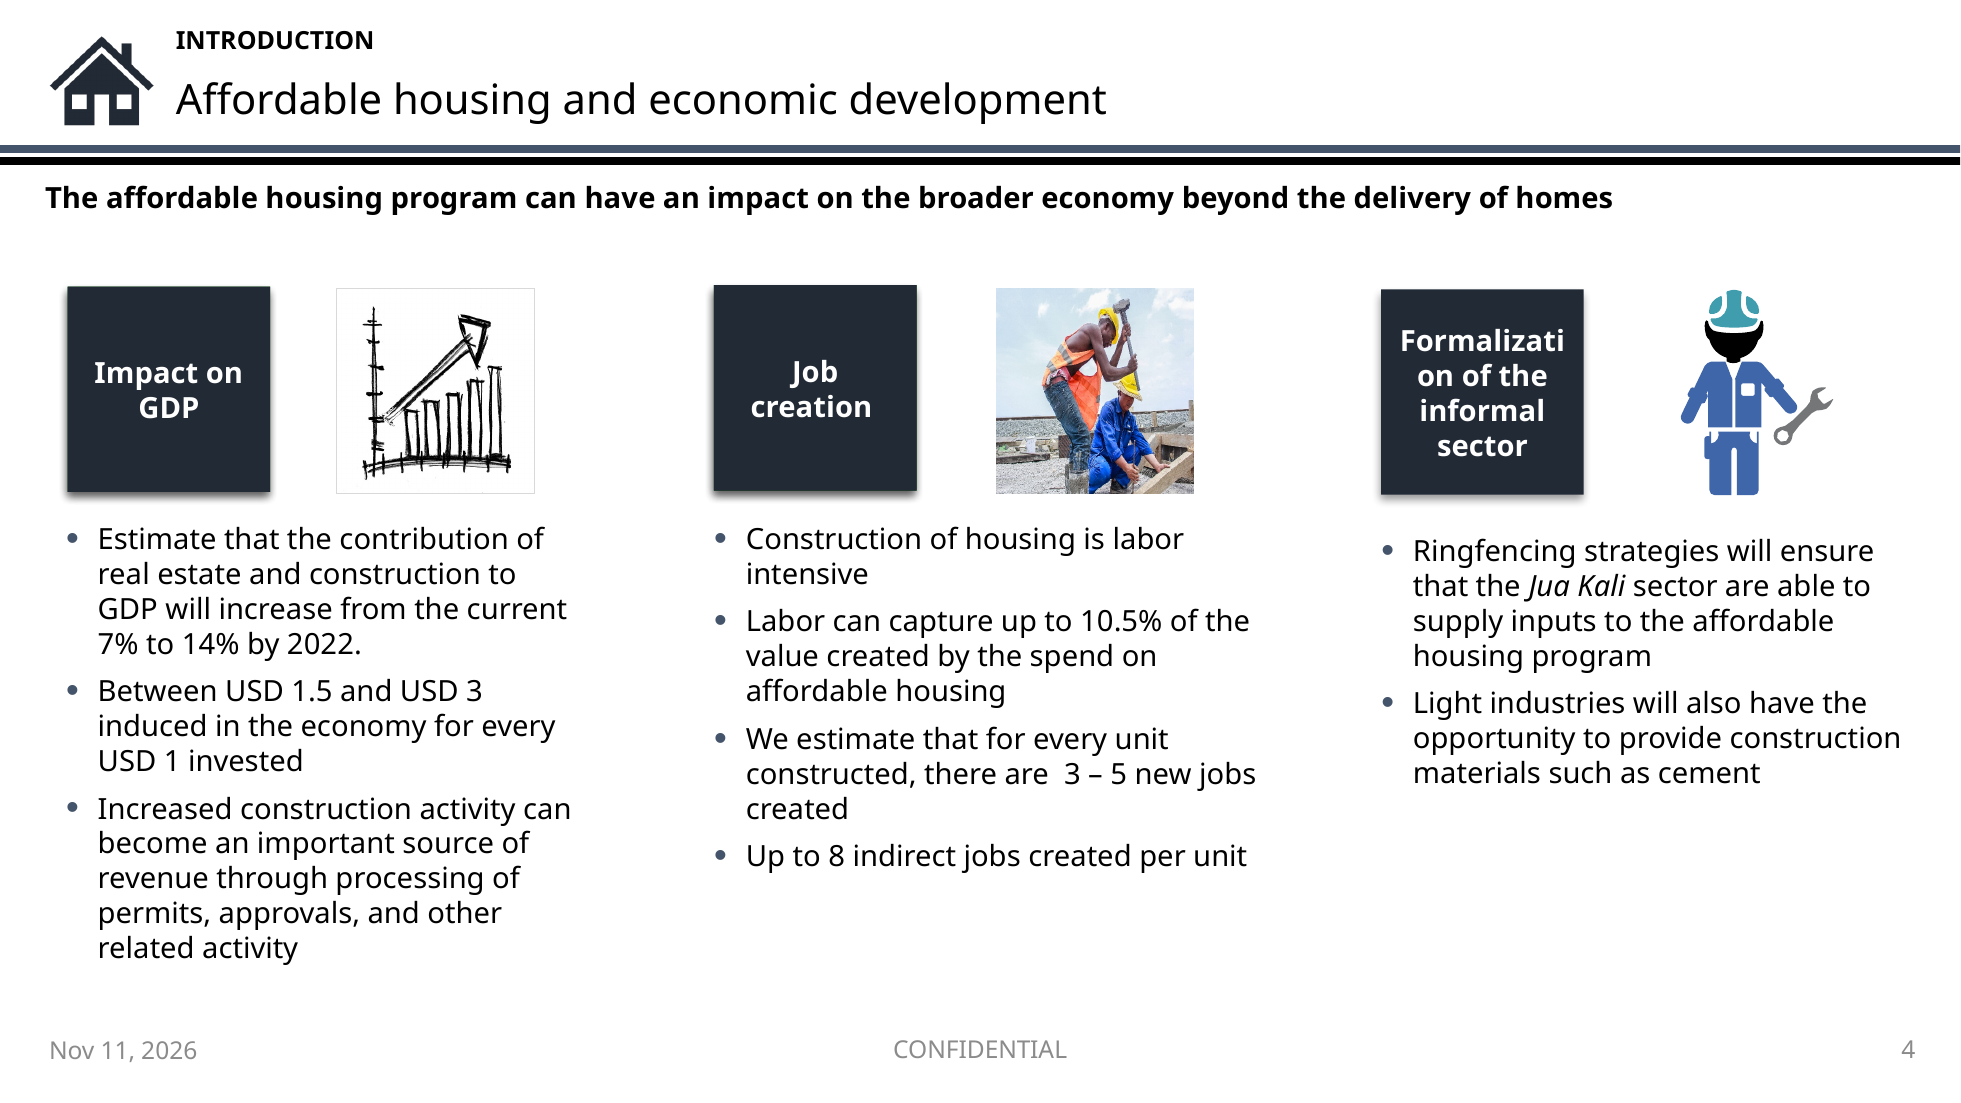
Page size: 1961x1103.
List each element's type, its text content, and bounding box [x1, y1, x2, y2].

footer CONFIDENTIAL [649, 1021, 1311, 1081]
slide_number 4 [1489, 1021, 1931, 1081]
text_box Impact on GDP [67, 286, 271, 493]
picture [336, 288, 535, 494]
text_box Construction of housing is labor intensive Labor can capture up to 10.5% of the value created by the spend on affordable housing We estimate that for every unit constructed, there are 3 – 5 new jobs created Up to 8 indirect jobs created per unit [713, 520, 1262, 873]
slide_number Jan-19 [34, 1022, 476, 1081]
picture [996, 288, 1194, 494]
title Affordable housing and economic development [160, 57, 1931, 144]
list INTRODUCTION [160, 20, 1931, 54]
text_box The affordable housing program can have an impact on the broader economy beyond the delivery of homes [30, 172, 1932, 222]
picture [42, 21, 161, 140]
text_box Job creation [713, 284, 918, 492]
text_box Formalization of the informal sector [1380, 288, 1585, 496]
text_box Estimate that the contribution of real estate and construction to GDP will increase from the current 7% to 14% by 2022. Between USD 1.5 and USD 3 induced in the economy for every USD 1 invested Increased construction activity can become an important source of revenue through processing of permits, approvals, and other related activity [65, 520, 584, 965]
text_box Ringfencing strategies will ensure that the Jua Kali sector are able to supply inputs to the affordable housing program Light industries will also have the opportunity to provide construction materials such as cement [1381, 532, 1908, 885]
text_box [1679, 289, 1834, 496]
